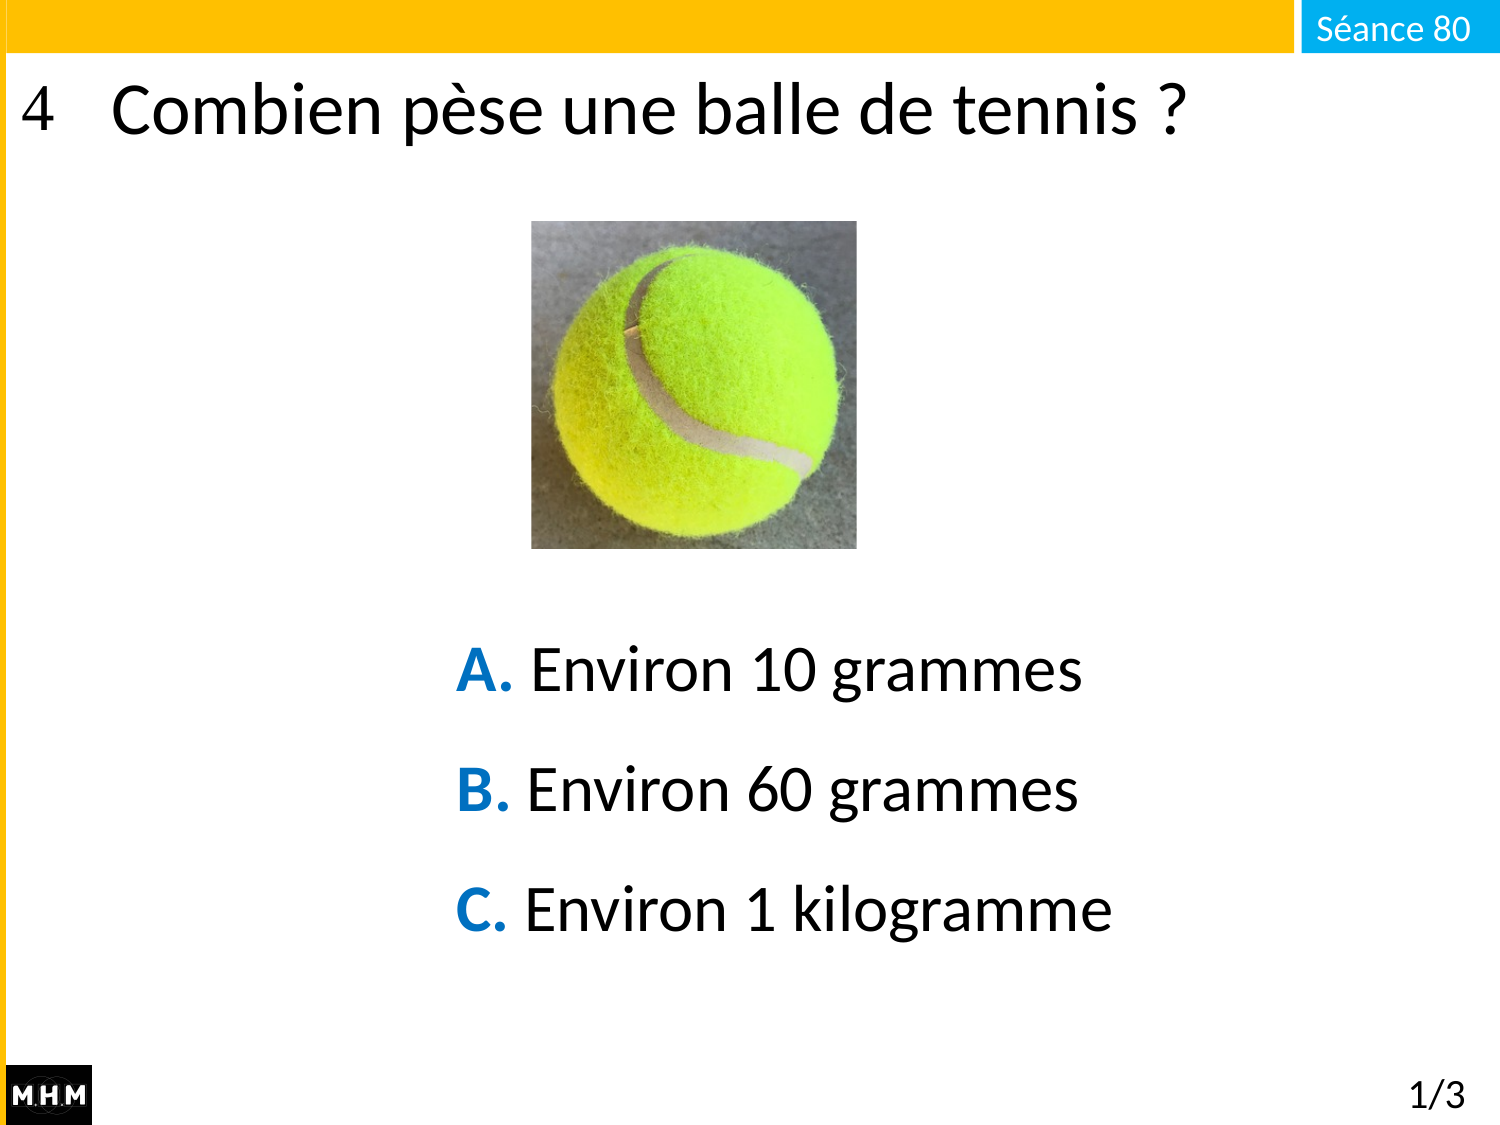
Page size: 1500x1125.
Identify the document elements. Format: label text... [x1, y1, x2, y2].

picture [531, 221, 857, 549]
text_box A. Environ 10 grammes B. Environ 60 grammes C. Environ 1 kilogramme [441, 577, 1185, 952]
list 1/3 [1373, 1064, 1500, 1125]
title Combien pèse une balle de tennis ? [96, 60, 1391, 160]
picture [6, 1065, 92, 1125]
